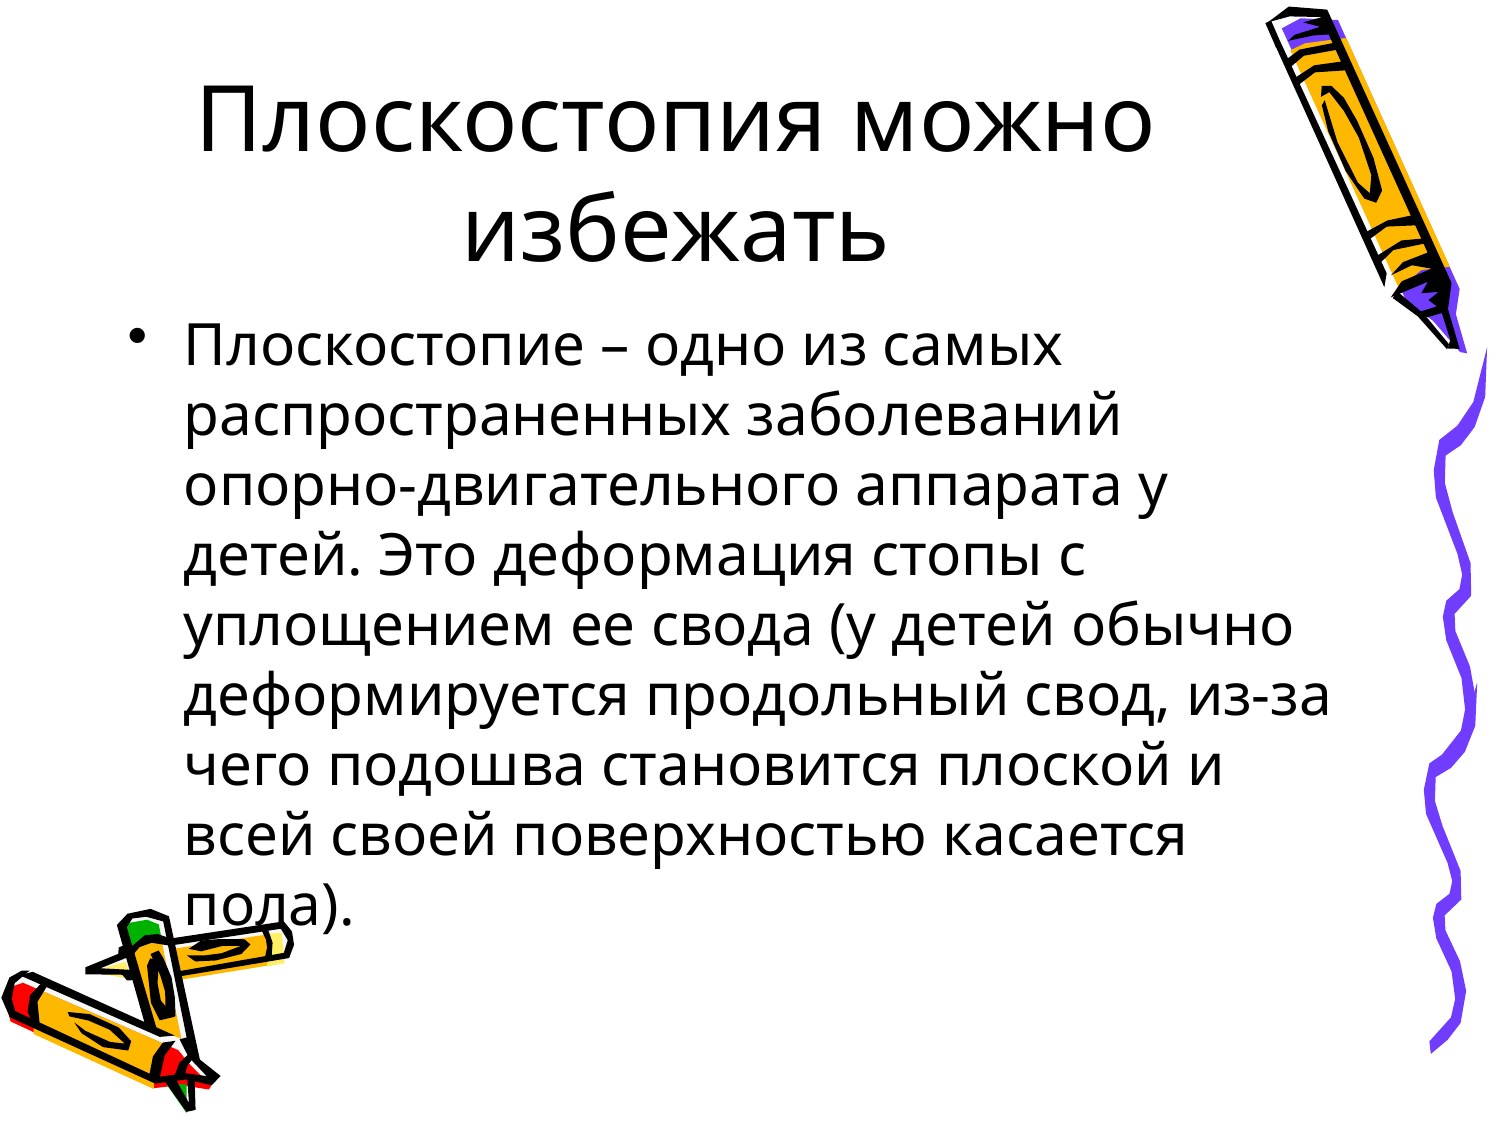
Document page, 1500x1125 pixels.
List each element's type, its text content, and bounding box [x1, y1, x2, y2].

title Плоскостопия можно избежать [112, 24, 1240, 288]
list Плоскостопие – одно из самых распространенных заболеваний опорно-двигательного аппарата у детей. Это деформация стопы с уплощением ее свода (у детей обычно деформируется продольный свод, из-за чего подошва становится плоской и всей своей поверхностью касается пола). [112, 299, 1376, 901]
